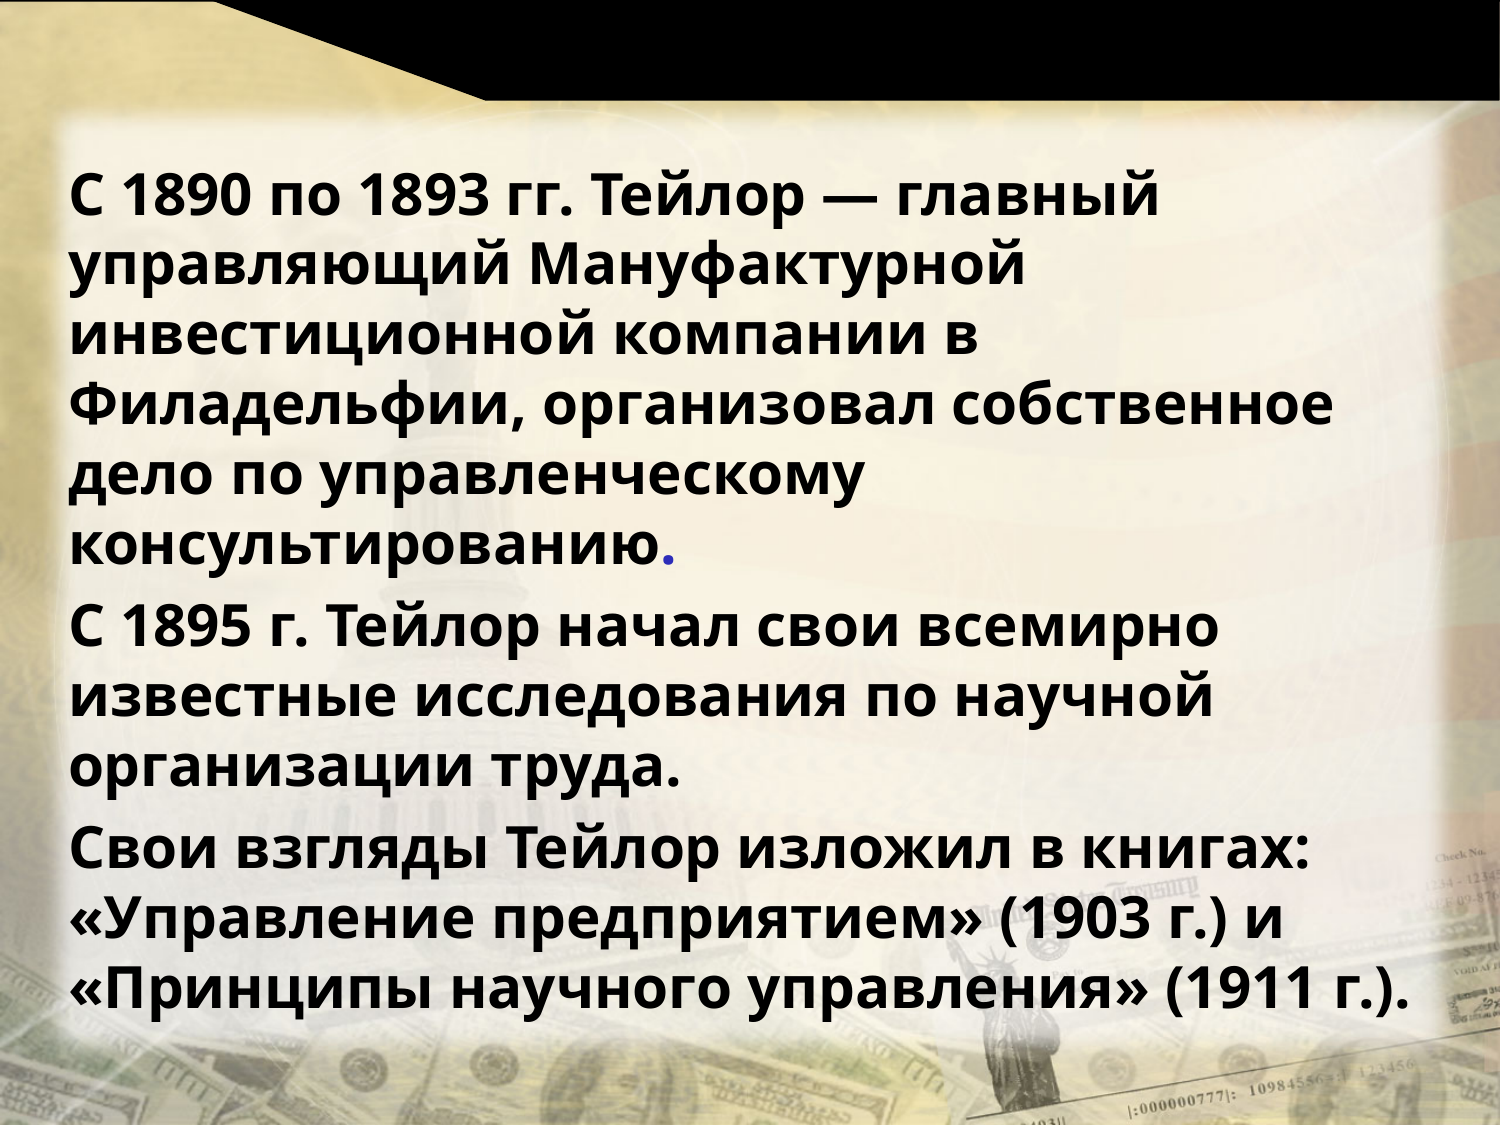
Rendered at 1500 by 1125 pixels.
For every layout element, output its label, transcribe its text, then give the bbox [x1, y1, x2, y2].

list С 1890 по 1893 гг. Тейлор — главный управляющий Мануфактурной инвестиционной компании в Филадельфии, организовал собственное дело по управленческому консультированию. С 1895 г. Тейлор начал свои всемирно известные исследования по научной организации труда. Свои взгляды Тейлор изложил в книгах: «Управление предприятием» (1903 г.) и «Принципы научного управления» (1911 г.). [53, 149, 1464, 1037]
picture [0, 2, 1500, 1125]
